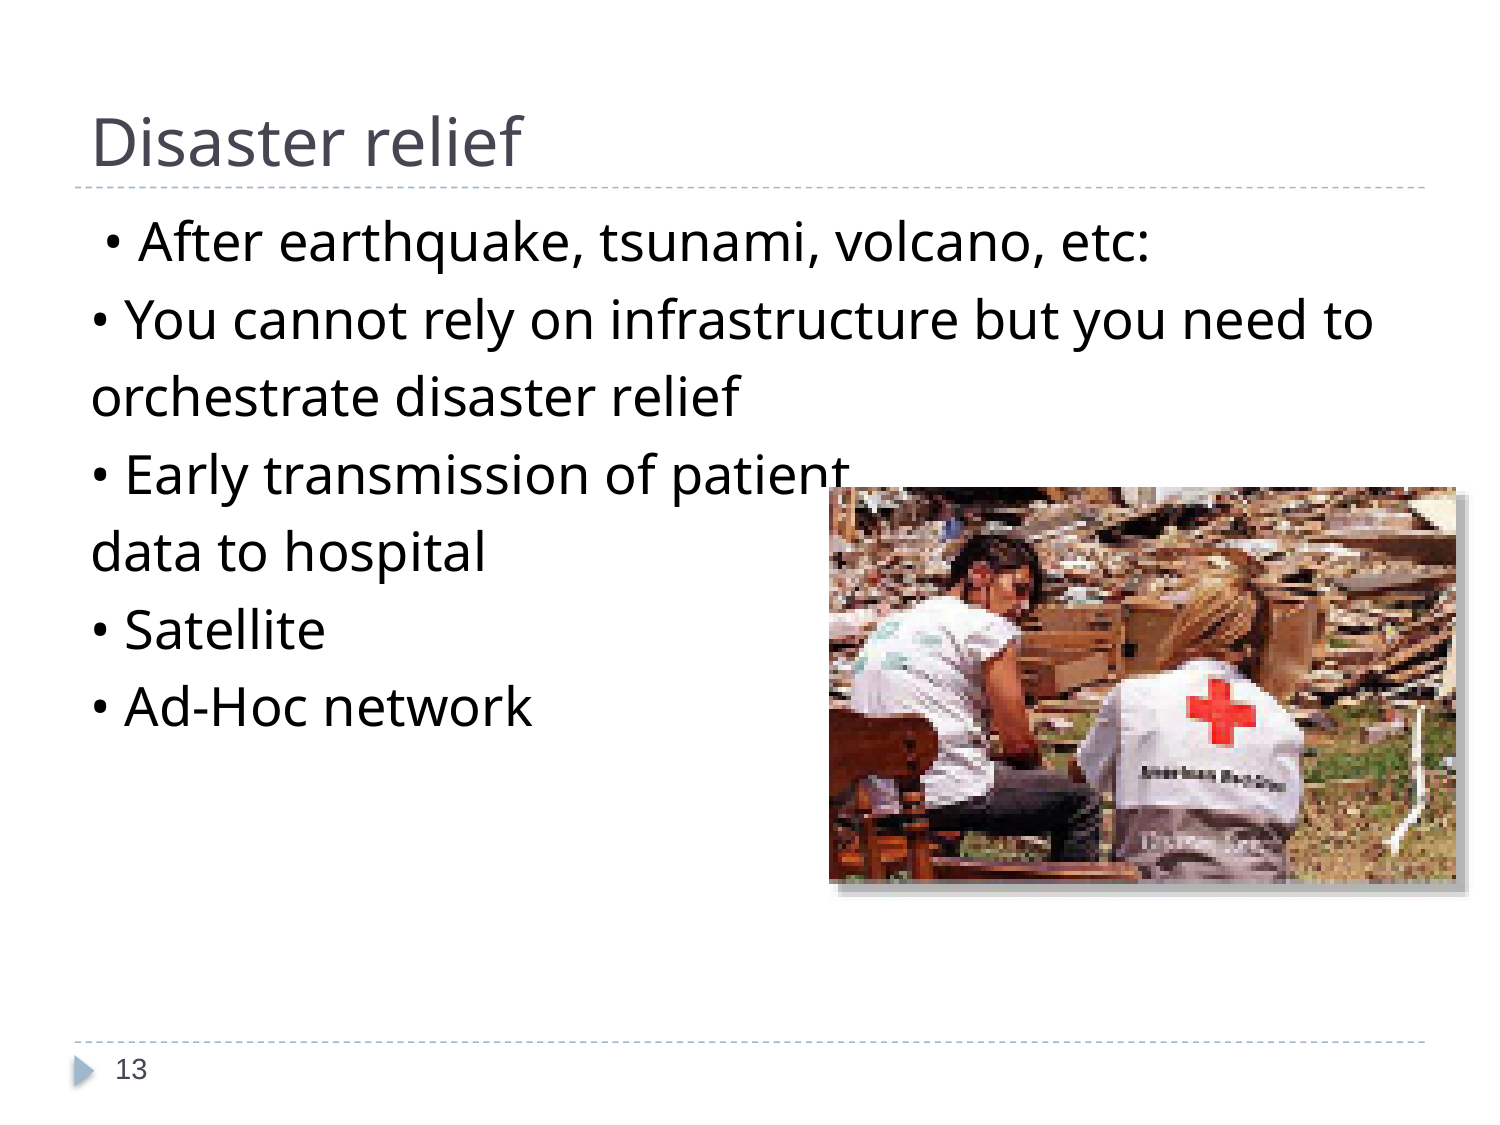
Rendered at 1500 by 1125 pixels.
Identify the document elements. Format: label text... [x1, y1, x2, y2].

title Disaster relief [74, 24, 1426, 188]
slide_number 13 [100, 1042, 426, 1103]
picture [812, 487, 1500, 919]
list • After earthquake, tsunami, volcano, etc: • You cannot rely on infrastructure but you need to orchestrate disaster relief • Early transmission of patient data to hospital • Satellite • Ad-Hoc network [74, 199, 1426, 1011]
